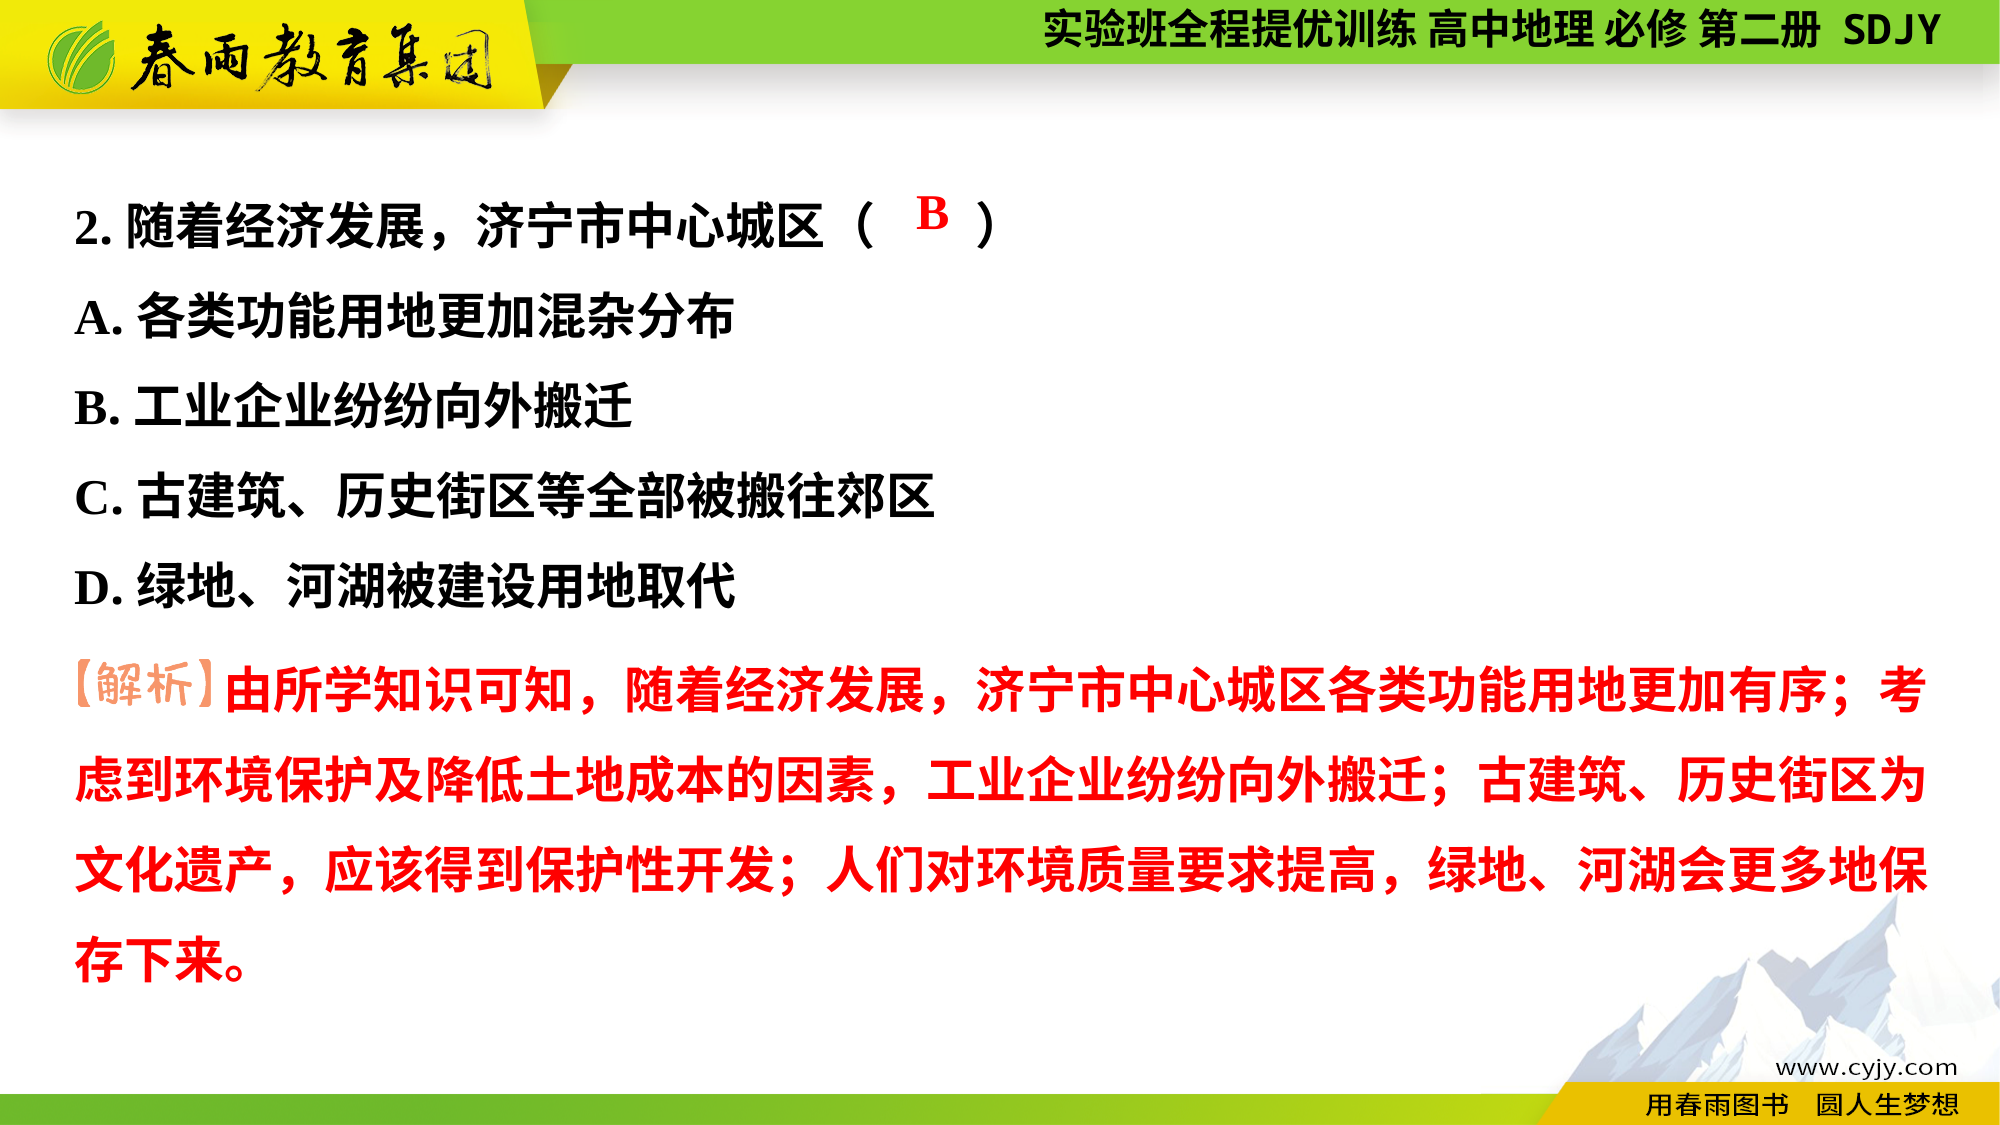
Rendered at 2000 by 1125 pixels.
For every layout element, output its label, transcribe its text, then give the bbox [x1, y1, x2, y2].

list 2.随着经济发展，济宁市中心城区（ ） A.各类功能用地更加混杂分布 B.工业企业纷纷向外搬迁 C.古建筑、历史街区等全部被搬往郊区 D.绿地、河湖被建设用地取代 [59, 157, 1944, 620]
text_box 由所学知识可知，随着经济发展，济宁市中心城区各类功能用地更加有序；考虑到环境保护及降低土地成本的因素，工业企业纷纷向外搬迁；古建筑、历史街区为文化遗产，应该得到保护性开发；人们对环境质量要求提高，绿地、河湖会更多地保存下来。 [59, 620, 1944, 996]
text_box B [901, 171, 965, 247]
picture [0, 0, 2000, 1125]
